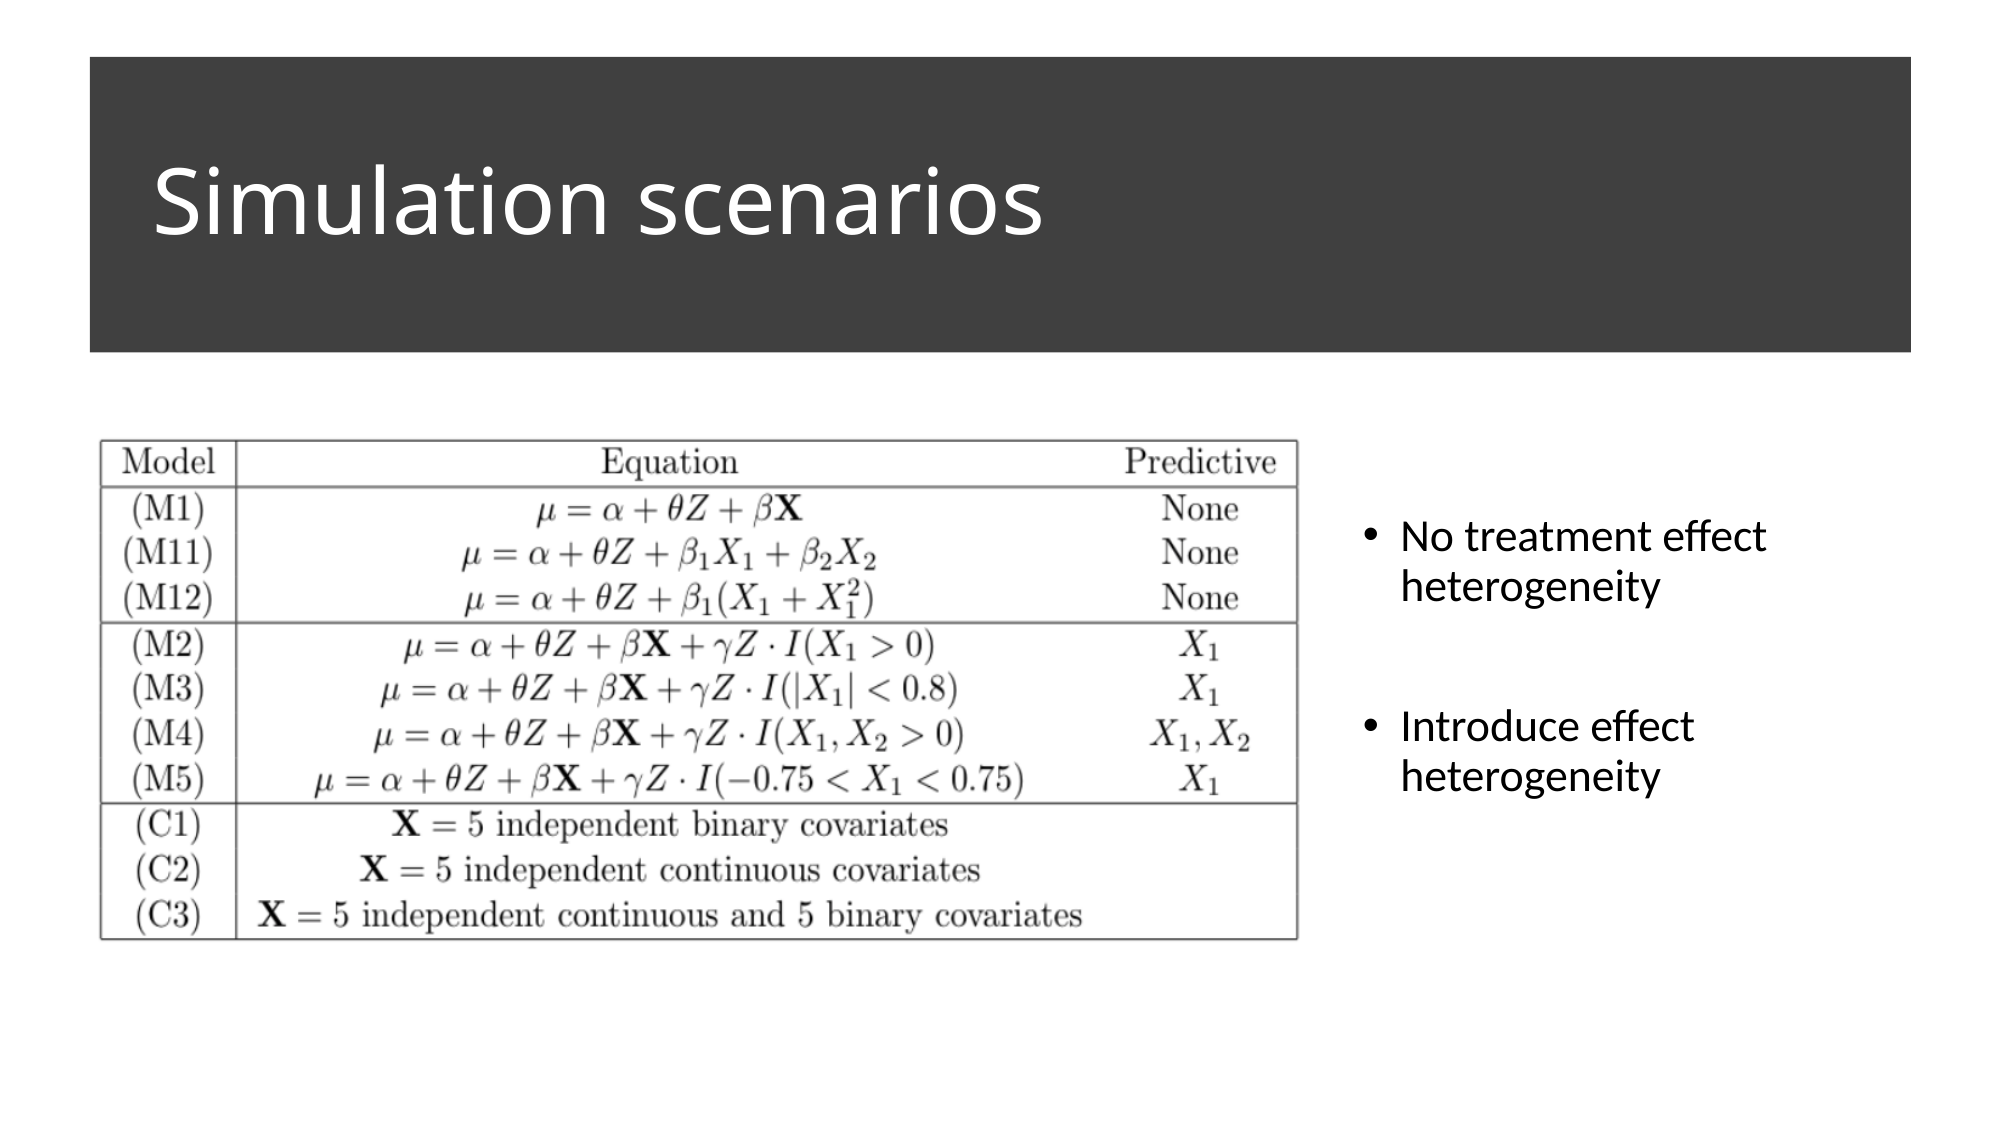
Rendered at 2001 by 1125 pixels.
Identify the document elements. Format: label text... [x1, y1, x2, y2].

title Simulation scenarios [137, 96, 1863, 314]
picture [71, 413, 1330, 970]
text_box [89, 56, 1912, 353]
list No treatment effect heterogeneity Introduce effect heterogeneity [1347, 413, 1911, 970]
